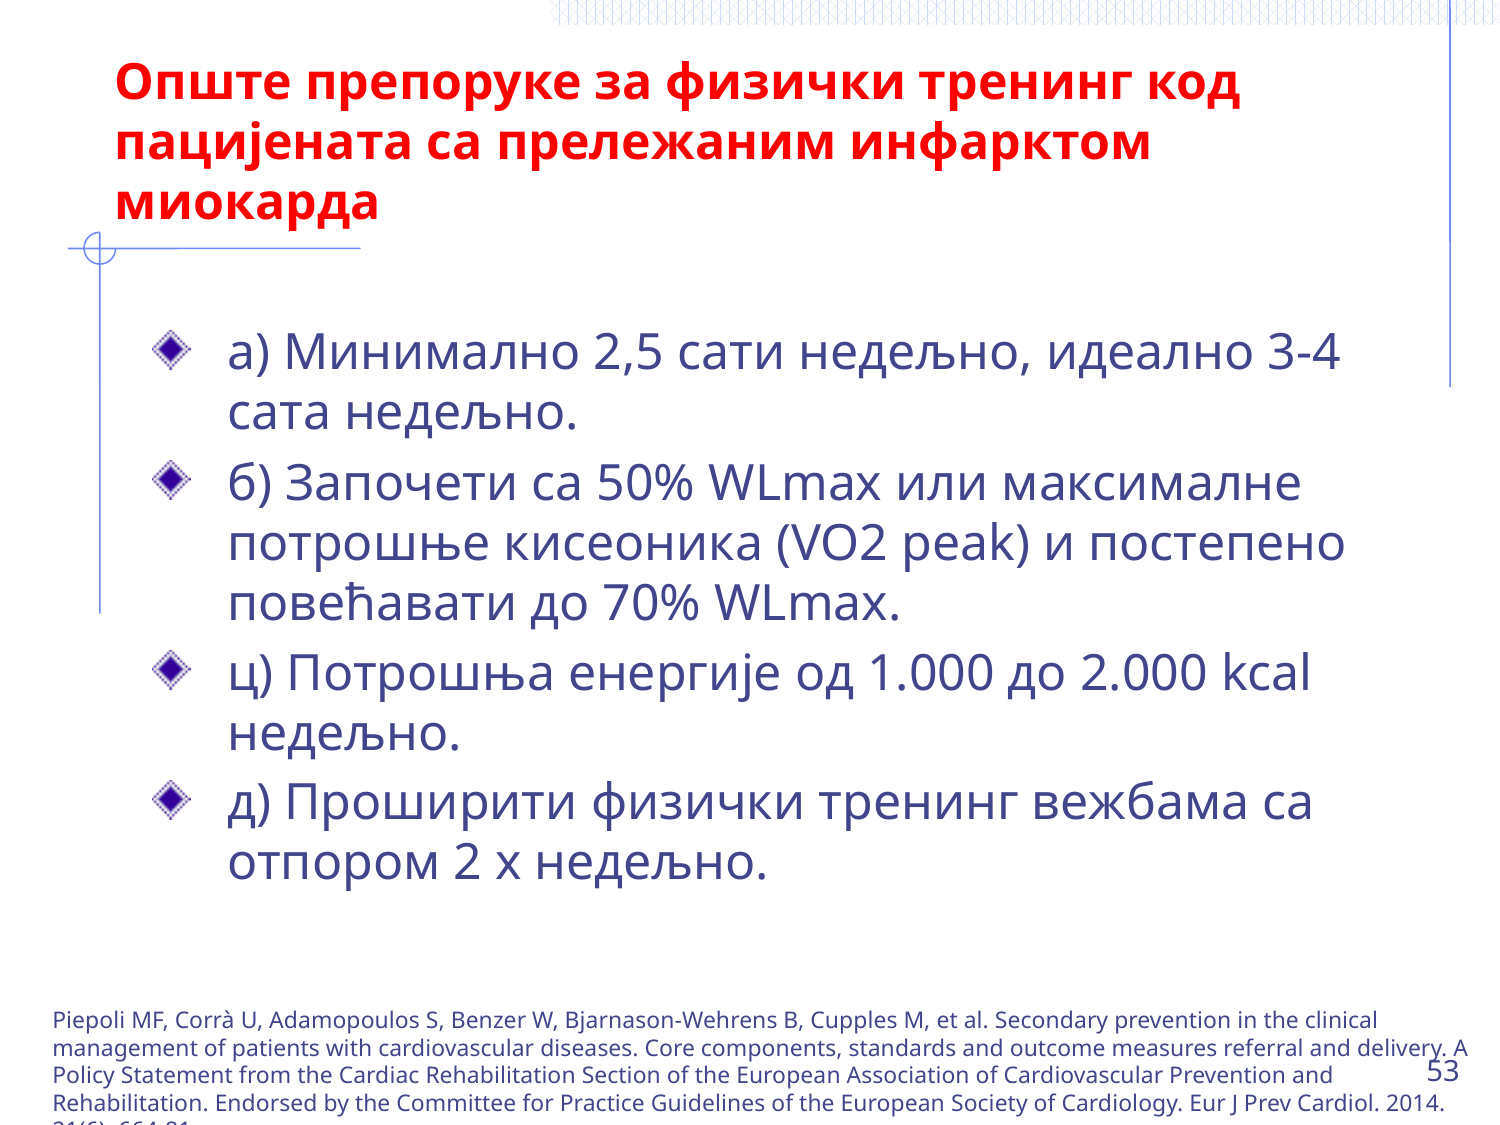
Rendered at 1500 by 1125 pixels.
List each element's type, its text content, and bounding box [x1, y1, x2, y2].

picture [152, 460, 191, 500]
list а) Минимално 2,5 сати недељно, идеално 3-4 сата недељно. б) Започети са 50% WLmax или максималне потрошње кисеоника (VO2 peak) и постепено повећавати до 70% WLmax. ц) Потрошња енергије од 1.000 до 2.000 kcal недељно. д) Проширити физички тренинг вежбама са отпором 2 x недељно. [137, 312, 1413, 988]
picture [152, 330, 191, 370]
picture [152, 650, 191, 690]
title Опште препоруке за физички тренинг код пацијената са прележаним инфарктом миокарда [99, 49, 1376, 238]
text_box Piepoli MF, Corrà U, Adamopoulos S, Benzer W, Bjarnason-Wehrens B, Cupples M, et al. Secondary prevention in the clinical management of patients with cardiovascular diseases. Core components, standards and outcome measures referral and delivery. A Policy Statement from the Cardiac Rehabilitation Section of the European Association of Cardiovascular Prevention and Rehabilitation. Endorsed by the Committee for Practice Guidelines of the European Society of Cardiology. Eur J Prev Cardiol. 2014. 21(6): 664-81 [37, 998, 1500, 1125]
picture [152, 780, 191, 820]
